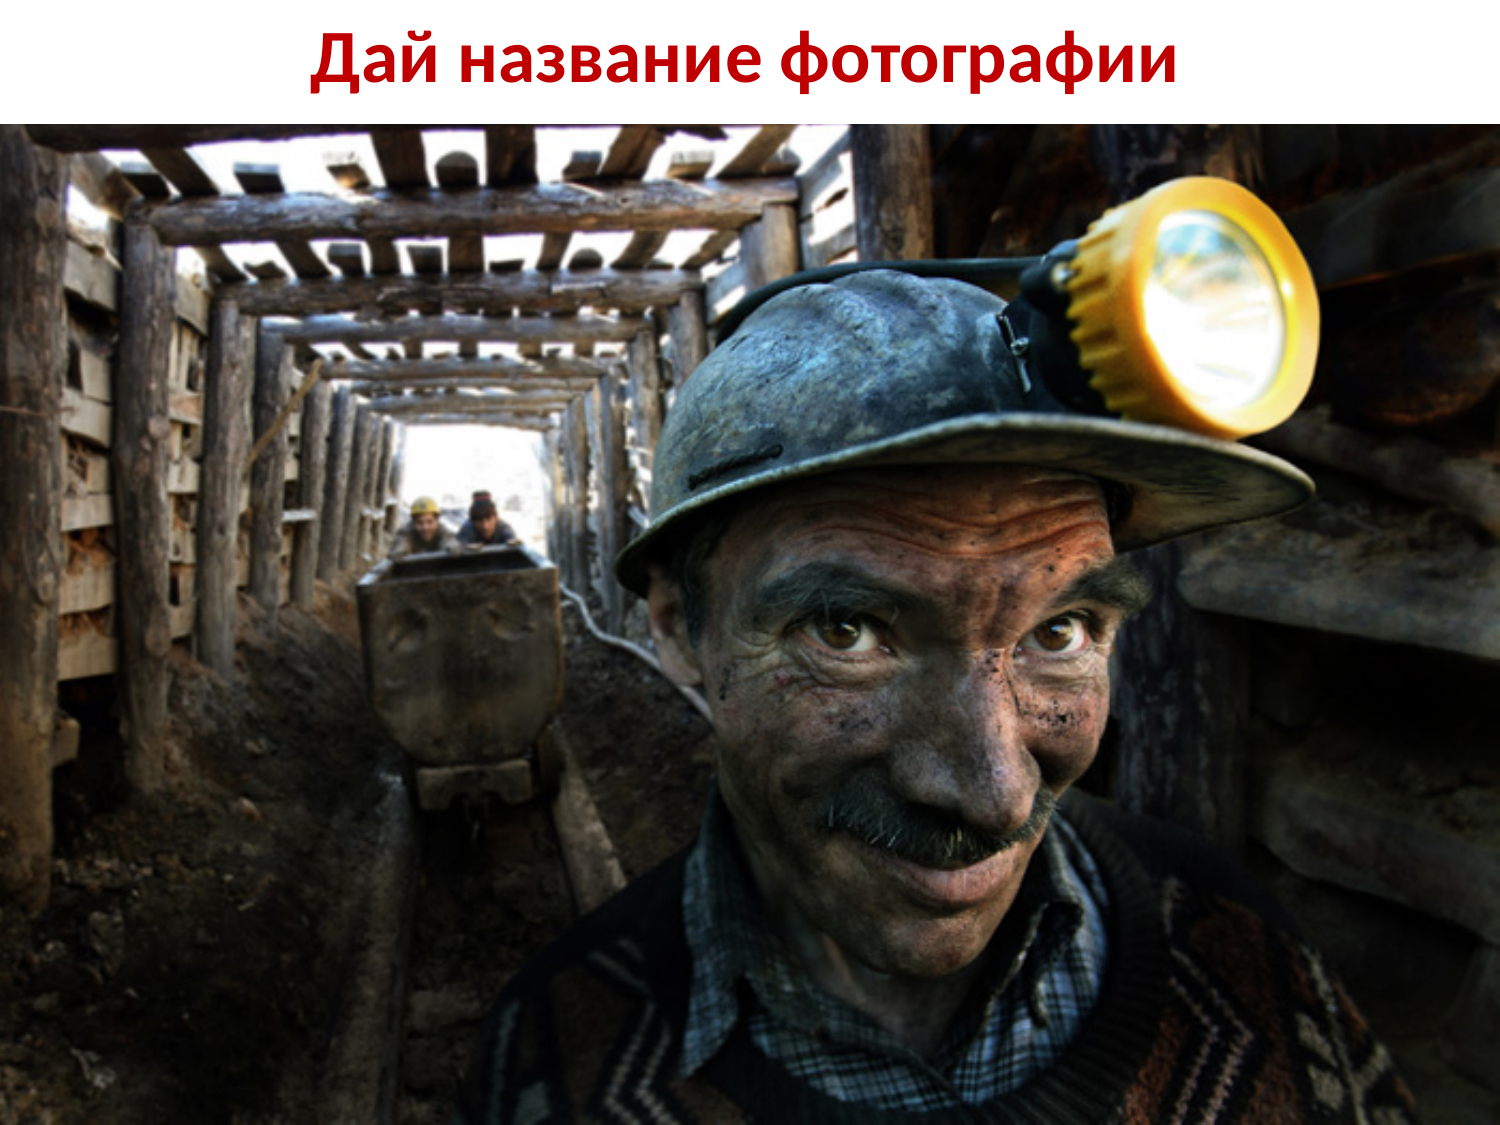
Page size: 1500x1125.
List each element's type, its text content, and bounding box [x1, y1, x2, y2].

title Дай название фотографии [70, 0, 1421, 106]
picture [0, 124, 1500, 1125]
